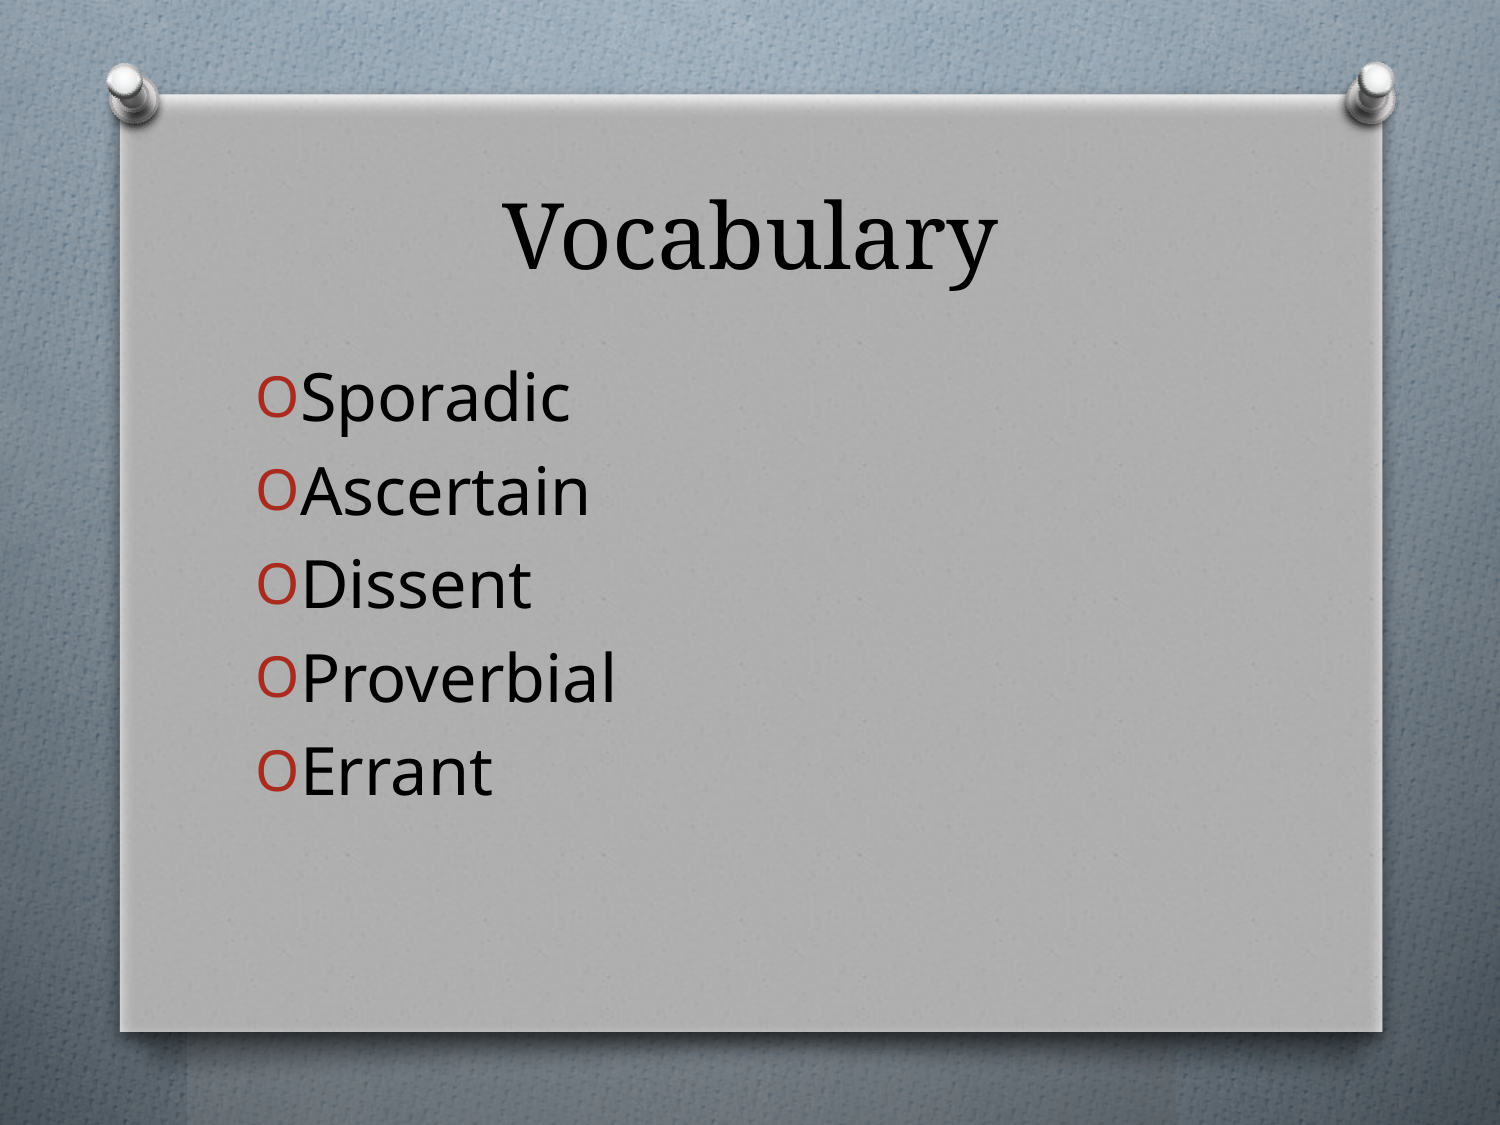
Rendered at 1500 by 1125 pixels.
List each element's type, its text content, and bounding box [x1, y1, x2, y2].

picture [1317, 35, 1439, 156]
title Vocabulary [179, 134, 1323, 332]
picture [75, 29, 198, 153]
list Sporadic Ascertain Dissent Proverbial Errant [240, 347, 1257, 939]
